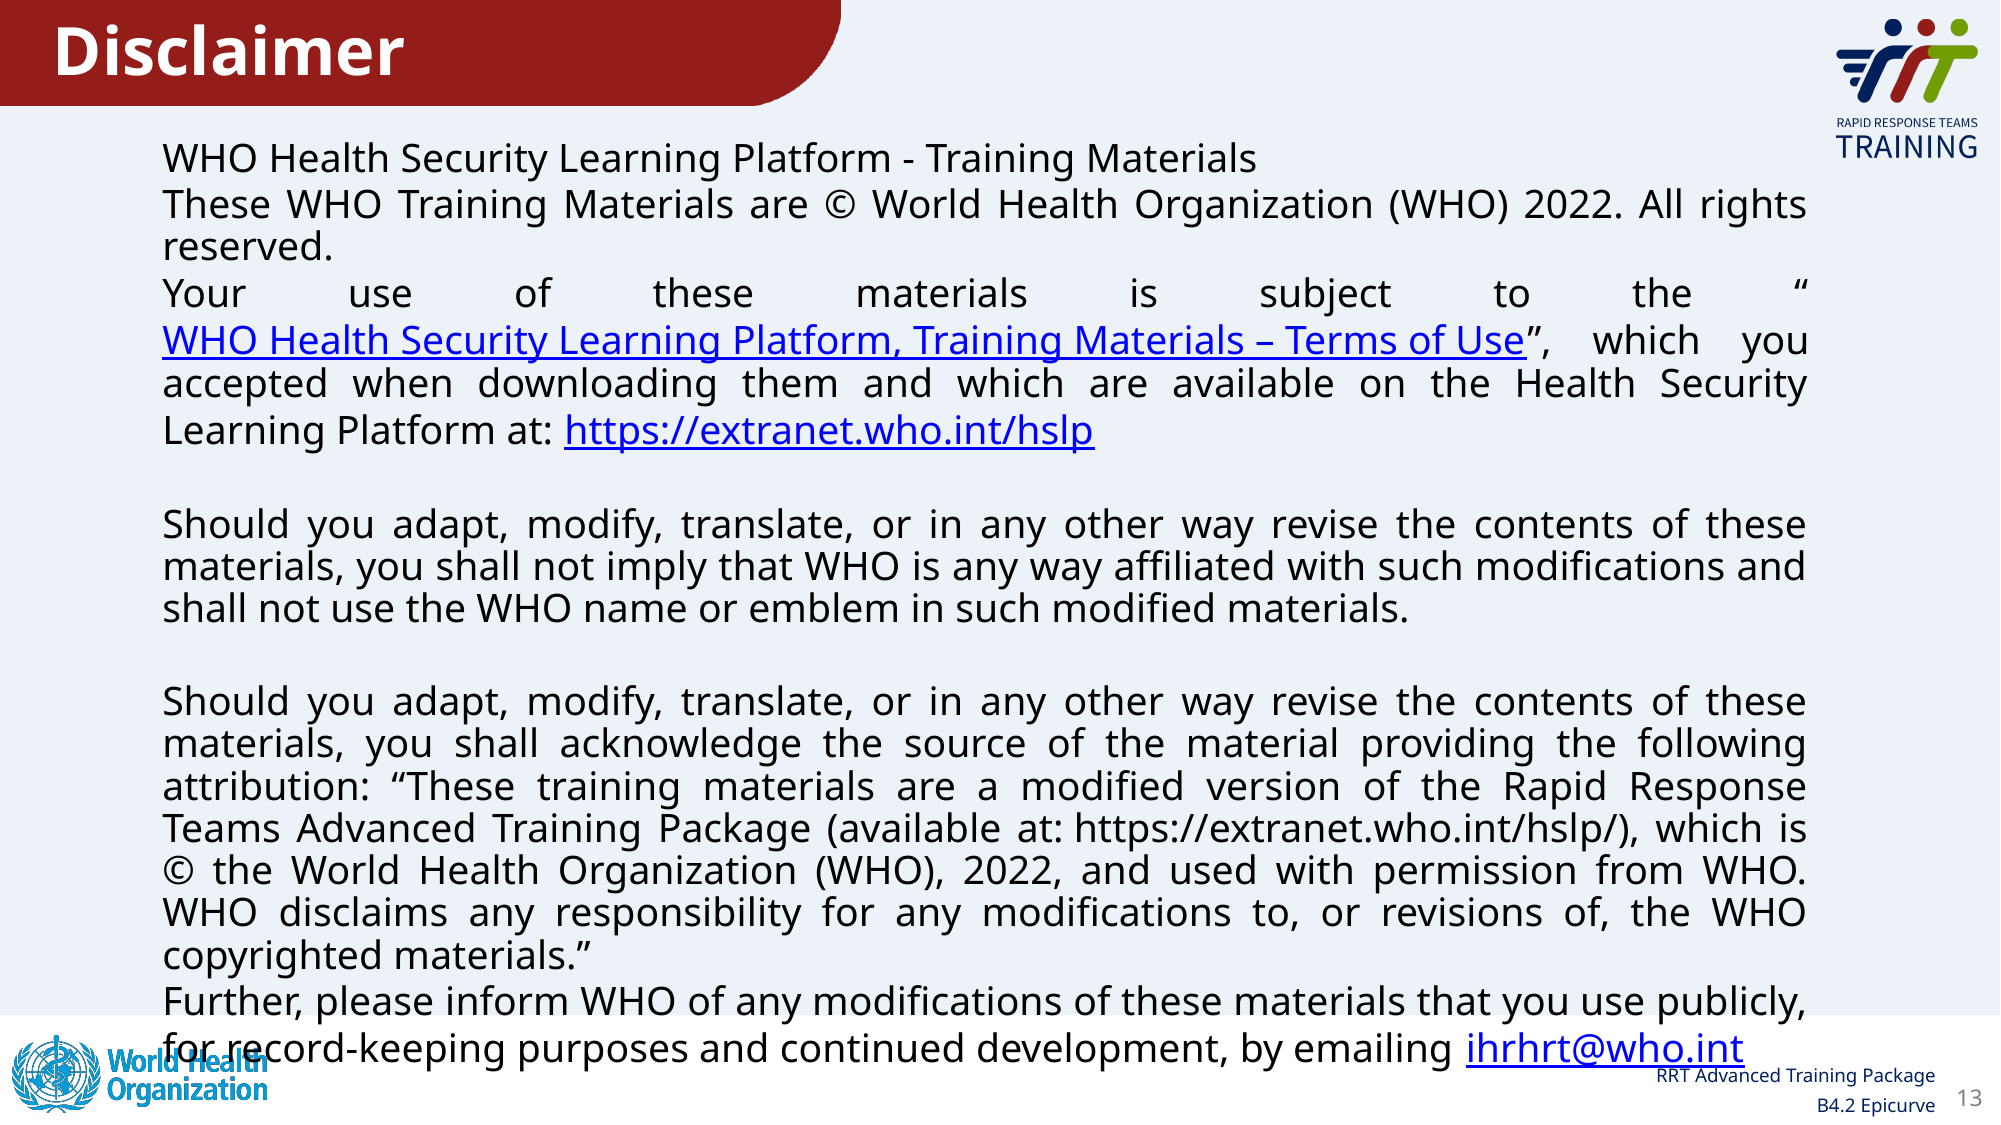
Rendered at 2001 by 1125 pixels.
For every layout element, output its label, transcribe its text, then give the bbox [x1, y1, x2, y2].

picture [36, 1088, 78, 1105]
picture [0, 0, 841, 106]
picture [50, 1108, 62, 1113]
picture [12, 1035, 54, 1068]
list WHO Health Security Learning Platform - Training Materials These WHO Training Materials are © World Health Organization (WHO) 2022. All rights reserved. Your use of these materials is subject to the “WHO Health Security Learning Platform, Training Materials – Terms of Use”, which you accepted when downloading them and which are available on the Health Security Learning Platform at: https://extranet.who.int/hslp Should you adapt, modify, translate, or in any other way revise the contents of these materials, you shall not imply that WHO is any way affiliated with such modifications and shall not use the WHO name or emblem in such modified materials. Should you adapt, modify, translate, or in any other way revise the contents of these materials, you shall acknowledge the source of the material providing the following attribution: “These training materials are a modified version of the Rapid Response Teams Advanced Training Package (available at: https://extranet.who.int/hslp/), which is © the World Health Organization (WHO), 2022, and used with permission from WHO. WHO disclaims any responsibility for any modifications to, or revisions of, the WHO copyrighted materials.” Further, please inform WHO of any modifications of these materials that you use publicly, for record-keeping purposes and continued development, by emailing ihrhrt@who.int [161, 137, 1811, 993]
picture [46, 1056, 54, 1062]
picture [1835, 19, 1978, 167]
picture [24, 1054, 36, 1087]
picture [59, 1035, 267, 1113]
picture [30, 1083, 37, 1091]
picture [12, 1083, 48, 1113]
picture [34, 1054, 43, 1078]
picture [40, 1062, 47, 1070]
picture [22, 1062, 26, 1077]
picture [71, 1053, 90, 1091]
